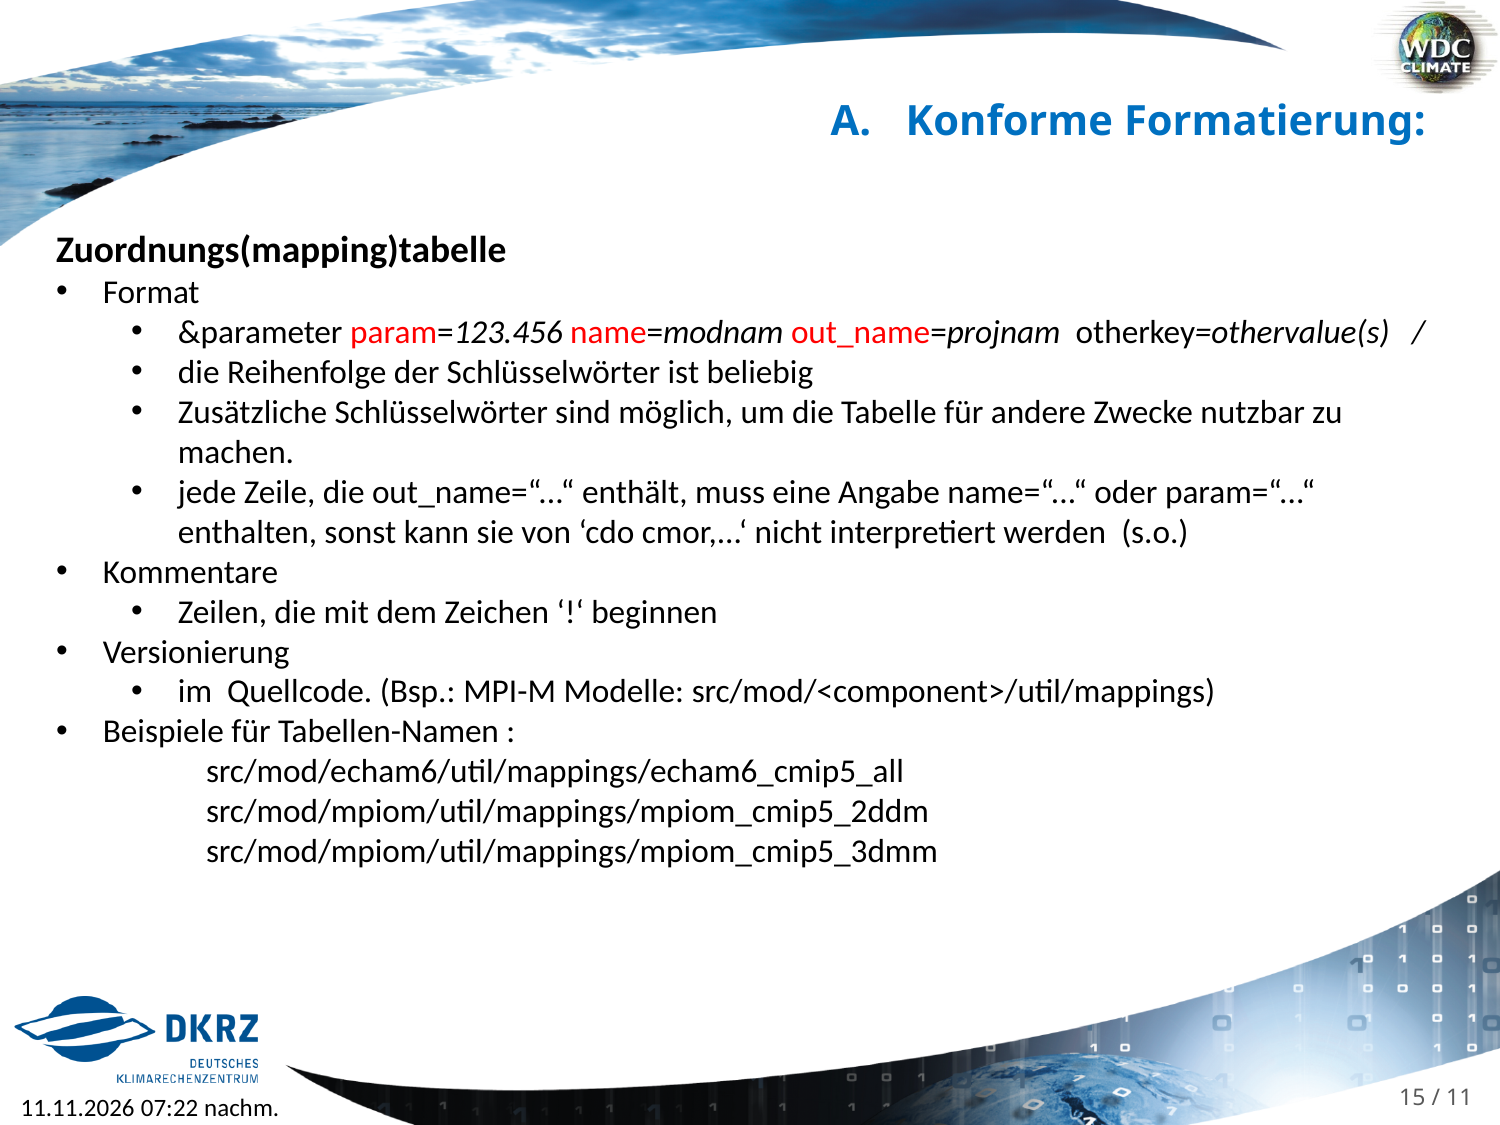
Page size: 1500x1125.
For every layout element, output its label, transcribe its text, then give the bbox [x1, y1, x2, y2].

picture [1371, 0, 1500, 94]
picture [285, 867, 1500, 1125]
text_box Konforme Formatierung: [205, 111, 1441, 152]
picture [14, 996, 258, 1083]
picture [0, 0, 1288, 246]
text_box Zuordnungs(mapping)tabelle Format &parameter param=123.456 name=modnam out_name=projnam otherkey=othervalue(s) / die Reihenfolge der Schlüsselwörter ist beliebig Zusätzliche Schlüsselwörter sind möglich, um die Tabelle für andere Zwecke nutzbar zu machen. jede Zeile, die out_name=“...“ enthält, muss eine Angabe name=“...“ oder param=“...“ enthalten, sonst kann sie von ‘cdo cmor,...‘ nicht interpretiert werden (s.o.) Kommentare Zeilen, die mit dem Zeichen ‘!‘ beginnen Versionierung im Quellcode. (Bsp.: MPI-M Modelle: src/mod/<component>/util/mappings) Beispiele für Tabellen-Namen : src/mod/echam6/util/mappings/echam6_cmip5_all src/mod/mpiom/util/mappings/mpiom_cmip5_2ddm src/mod/mpiom/util/mappings/mpiom_cmip5_3dmm [41, 218, 1471, 877]
